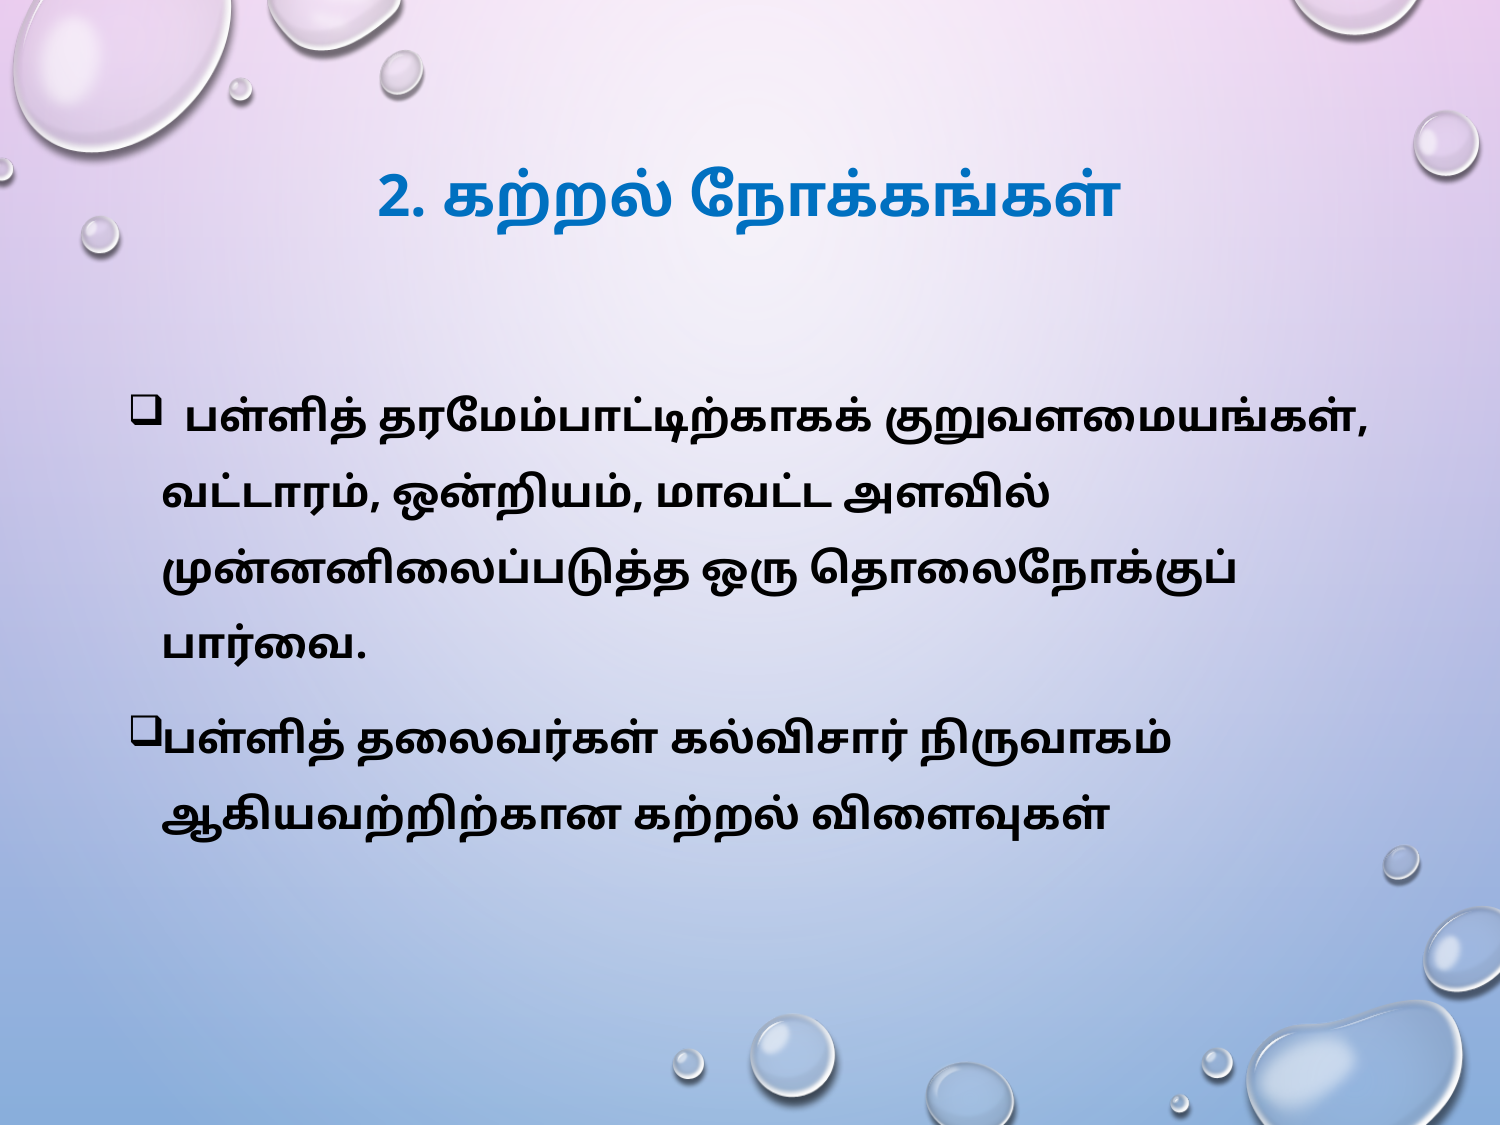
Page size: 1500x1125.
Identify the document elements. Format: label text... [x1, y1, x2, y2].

picture [0, 0, 1500, 1125]
title 2. கற்றல் நோக்கங்கள் [112, 101, 1388, 287]
list பள்ளித் தரமேம்பாட்டிற்காகக் குறுவளமையங்கள், வட்டாரம், ஒன்றியம், மாவட்ட அளவில் முன்னனிலைப்படுத்த ஒரு தொலைநோக்குப் பார்வை. பள்ளித் தலைவர்கள் கல்விசார் நிருவாகம் ஆகியவற்றிற்கான கற்றல் விளைவுகள் [112, 287, 1388, 850]
